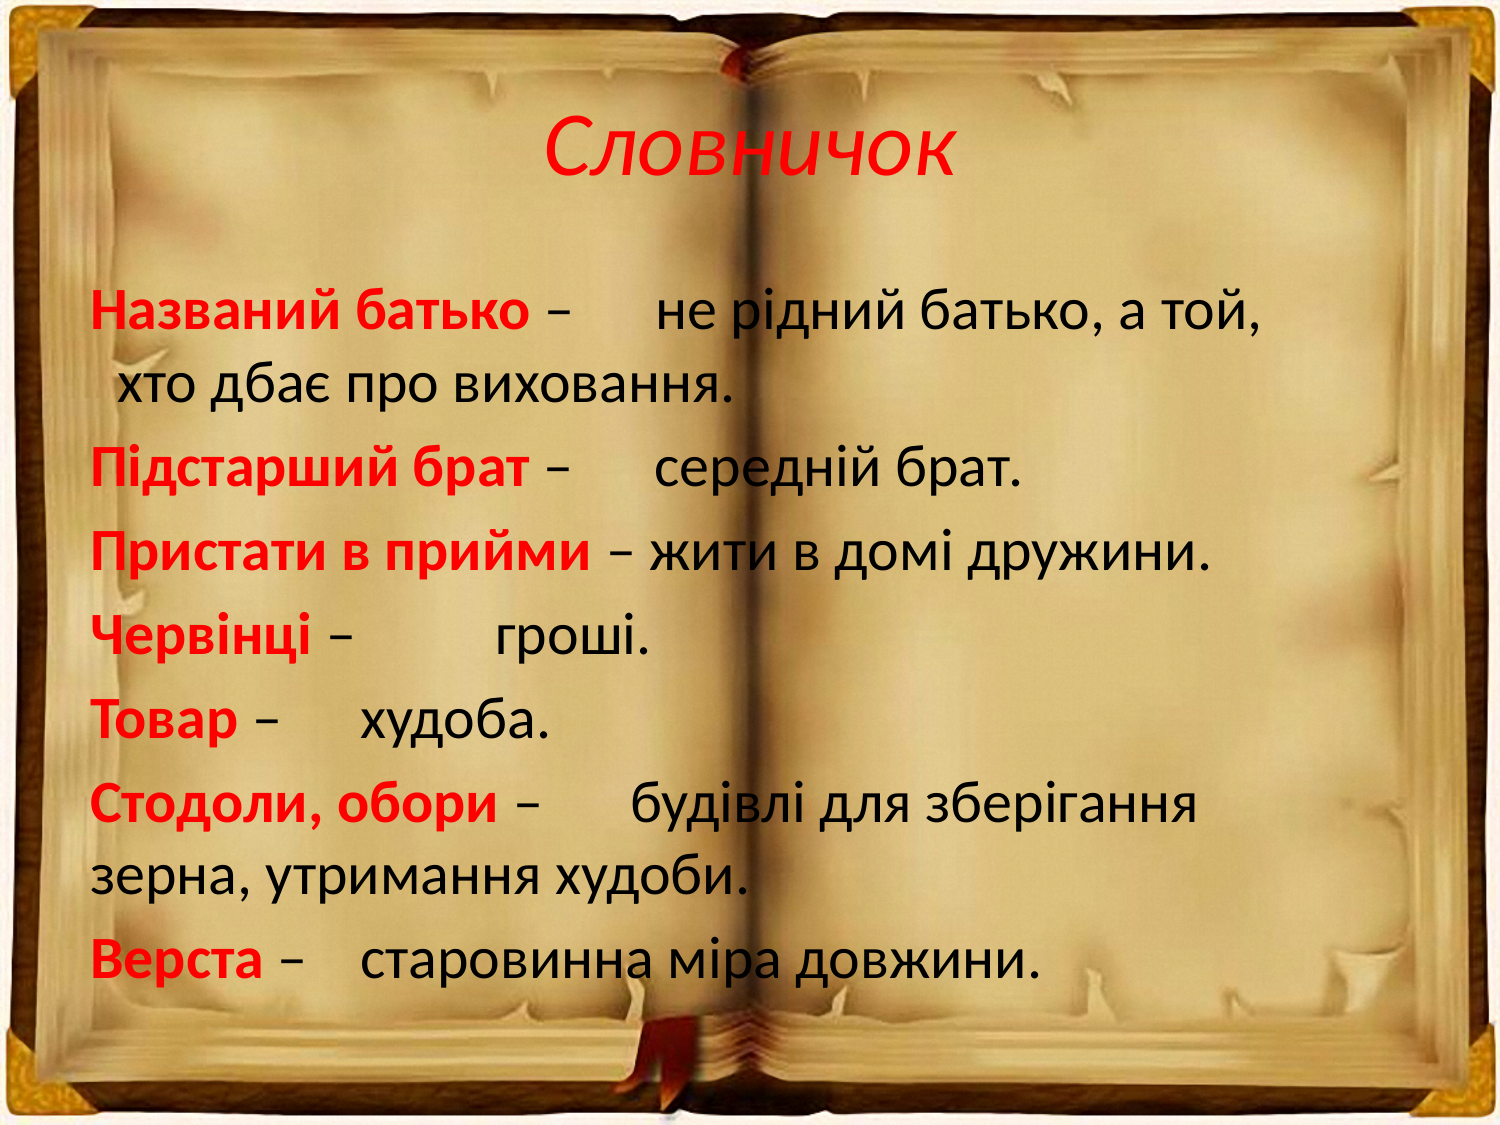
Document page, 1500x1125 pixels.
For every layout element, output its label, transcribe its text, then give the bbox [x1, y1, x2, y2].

title Словничок [75, 45, 1425, 233]
picture [0, 0, 1500, 1125]
list Названий батько – не рідний батько, а той, хто дбає про виховання. Підстарший брат – середній брат. Пристати в прийми – жити в домі дружини. Червінці – гроші. Товар – худоба. Стодоли, обори – будівлі для зберігання зерна, утримання худоби. Верста – старовинна міра довжини. [75, 262, 1425, 1005]
